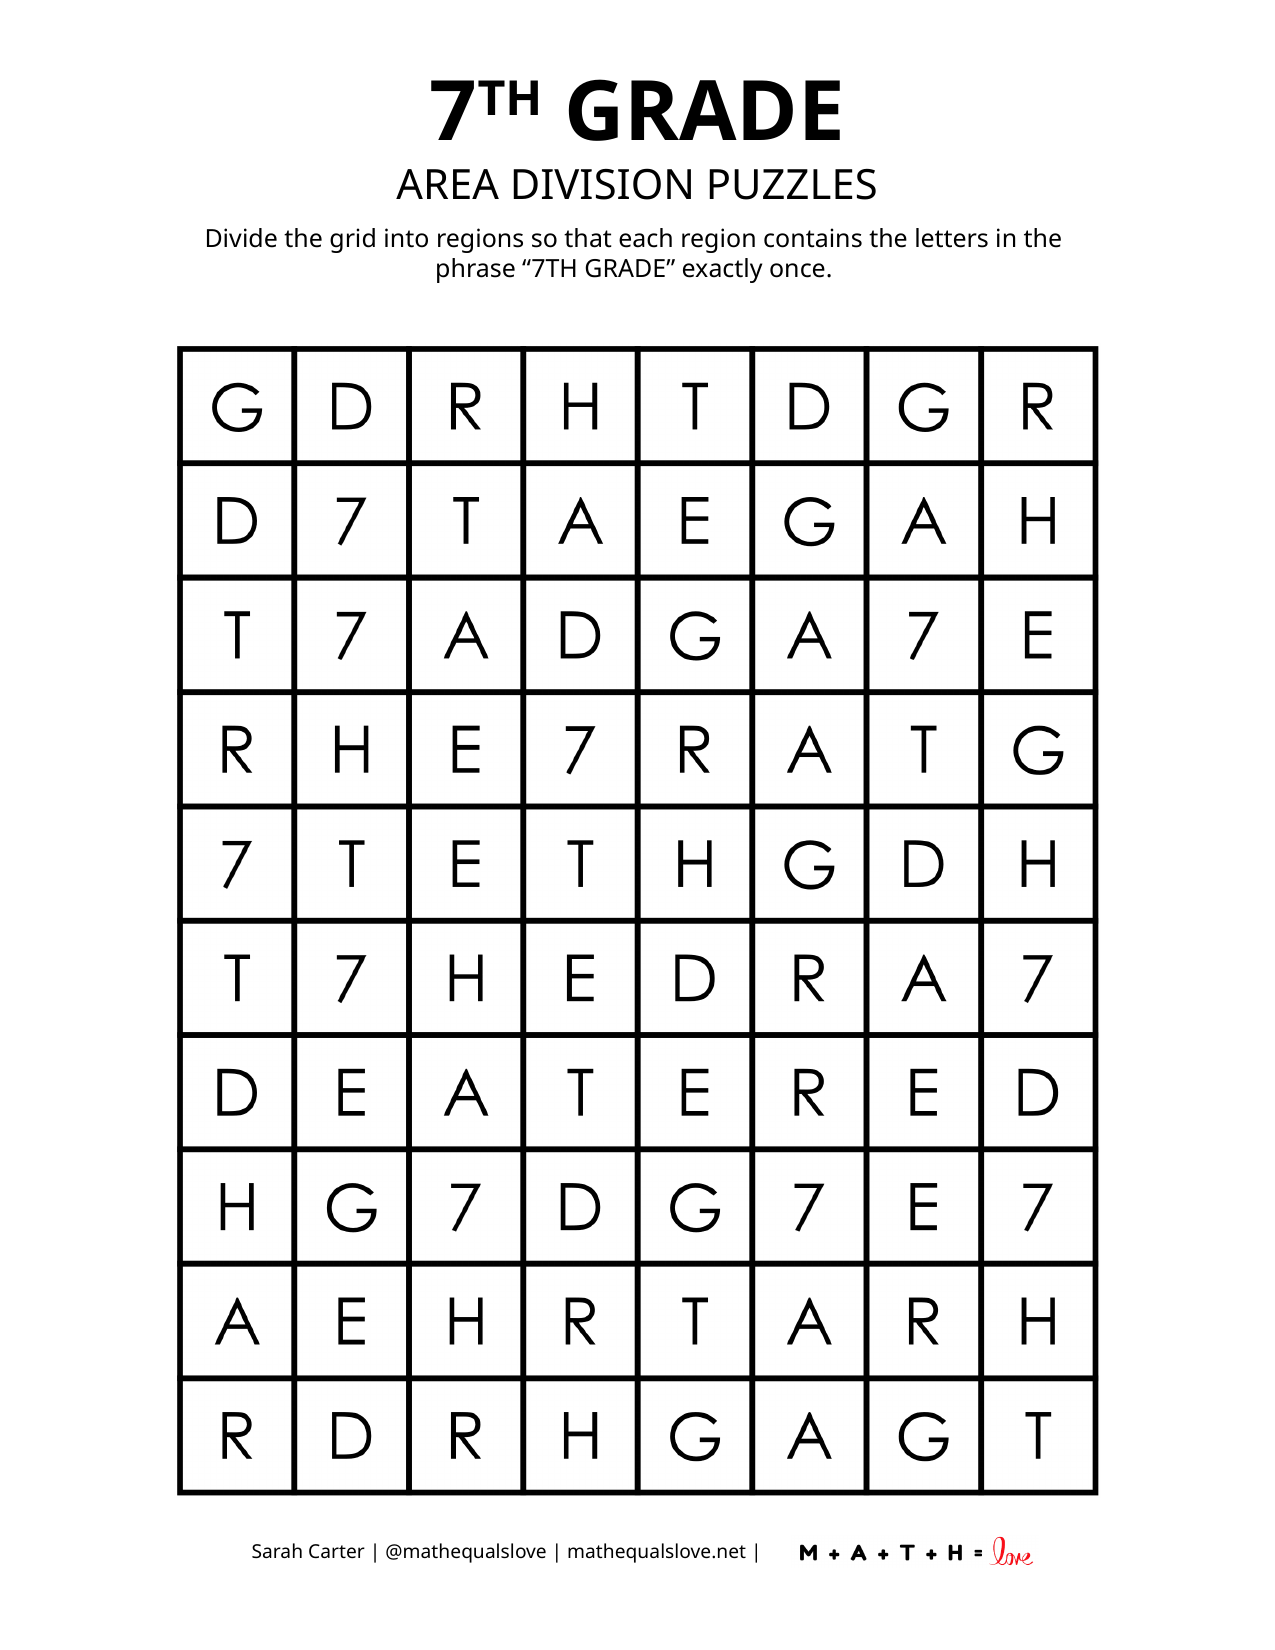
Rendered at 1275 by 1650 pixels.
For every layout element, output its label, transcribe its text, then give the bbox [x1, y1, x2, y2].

text_box Divide the grid into regions so that each region contains the letters in the phrase “7TH GRADE” exactly once. [0, 214, 1275, 290]
picture [790, 1534, 1039, 1569]
text_box Sarah Carter | @mathequalslove | mathequalslove.net | [236, 1532, 1071, 1570]
picture [174, 342, 1101, 1498]
text_box 7TH GRADE AREA DIVISION PUZZLES [77, 50, 1198, 214]
